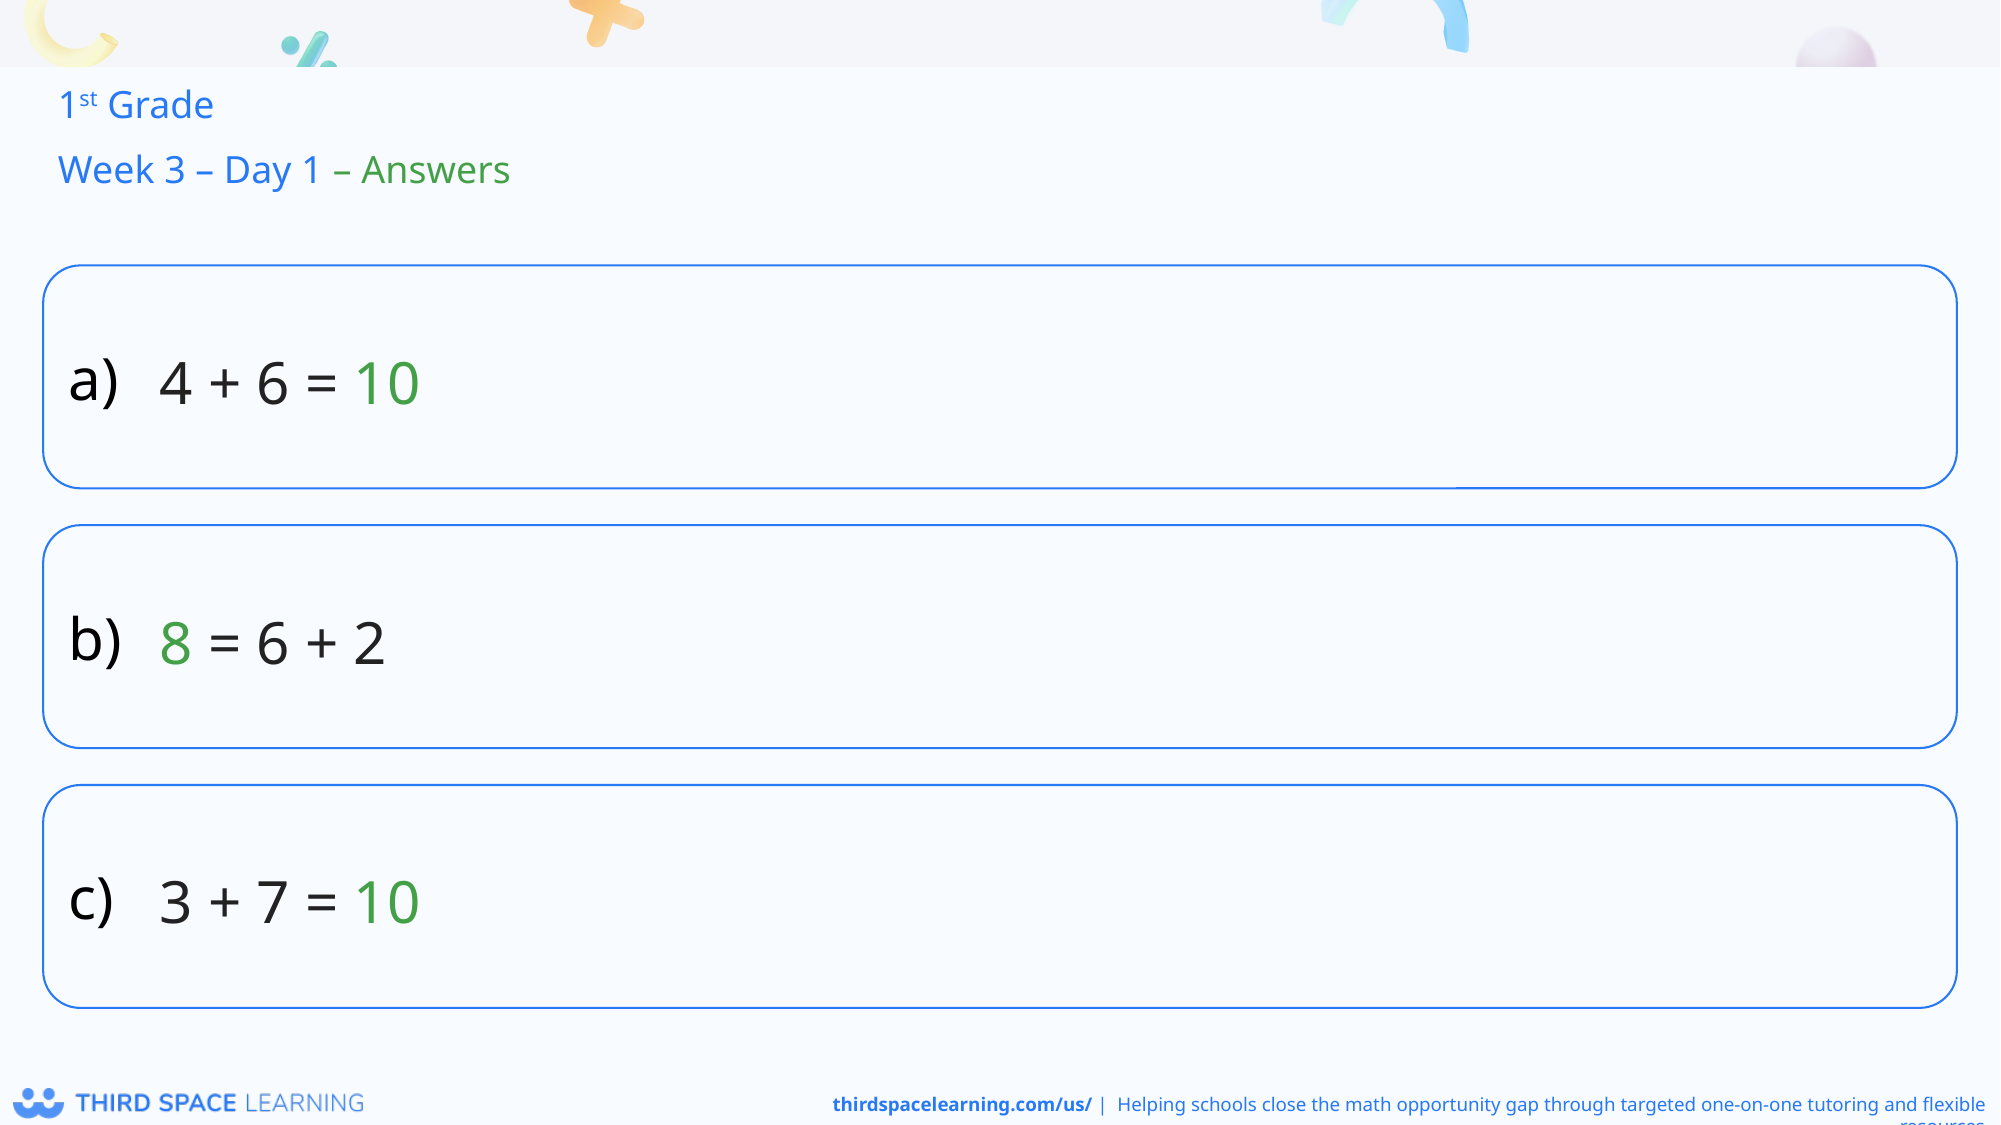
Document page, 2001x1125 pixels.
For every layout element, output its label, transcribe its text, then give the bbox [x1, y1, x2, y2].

picture [0, 0, 2000, 67]
list 8 = 6 + 2 [144, 548, 1922, 734]
picture [13, 1088, 365, 1119]
list 4 + 6 = 10 [144, 288, 1922, 474]
text_box 1st Grade Week 3 – Day 1 – Answers [43, 73, 705, 212]
list 3 + 7 = 10 [144, 807, 1922, 994]
